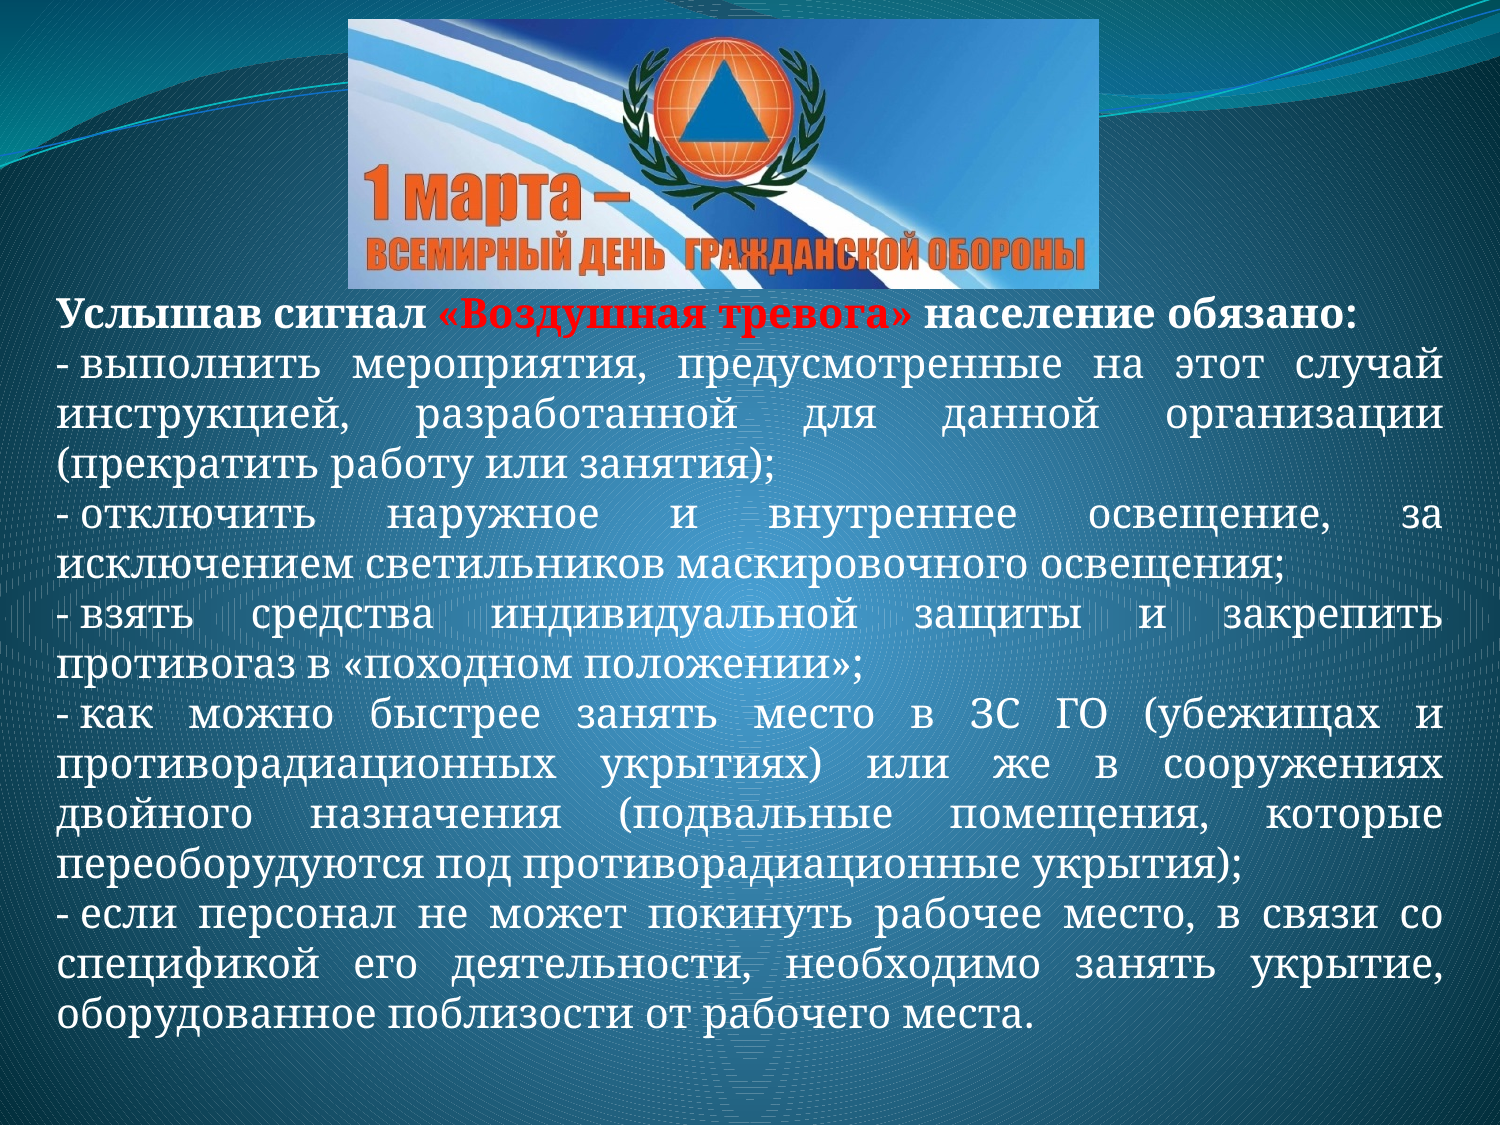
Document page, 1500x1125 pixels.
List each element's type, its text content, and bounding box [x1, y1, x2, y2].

text_box Услышав сигнал «Воздушная тревога» население обязано: - выполнить мероприятия, предусмотренные на этот случай инструкцией, разработанной для данной организации (прекратить работу или занятия); - отключить наружное и внутреннее освещение, за исключением светильников маскировочного освещения; - взять средства индивидуальной защиты и закрепить противогаз в «походном положении»; - как можно быстрее занять место в ЗС ГО (убежищах и противорадиационных укрытиях) или же в сооружениях двойного назначения (подвальные помещения, которые переоборудуются под противорадиационные укрытия); - если персонал не может покинуть рабочее место, в связи со спецификой его деятельности, необходимо занять укрытие, оборудованное поблизости от рабочего места. [41, 278, 1459, 1092]
picture [348, 18, 1099, 289]
